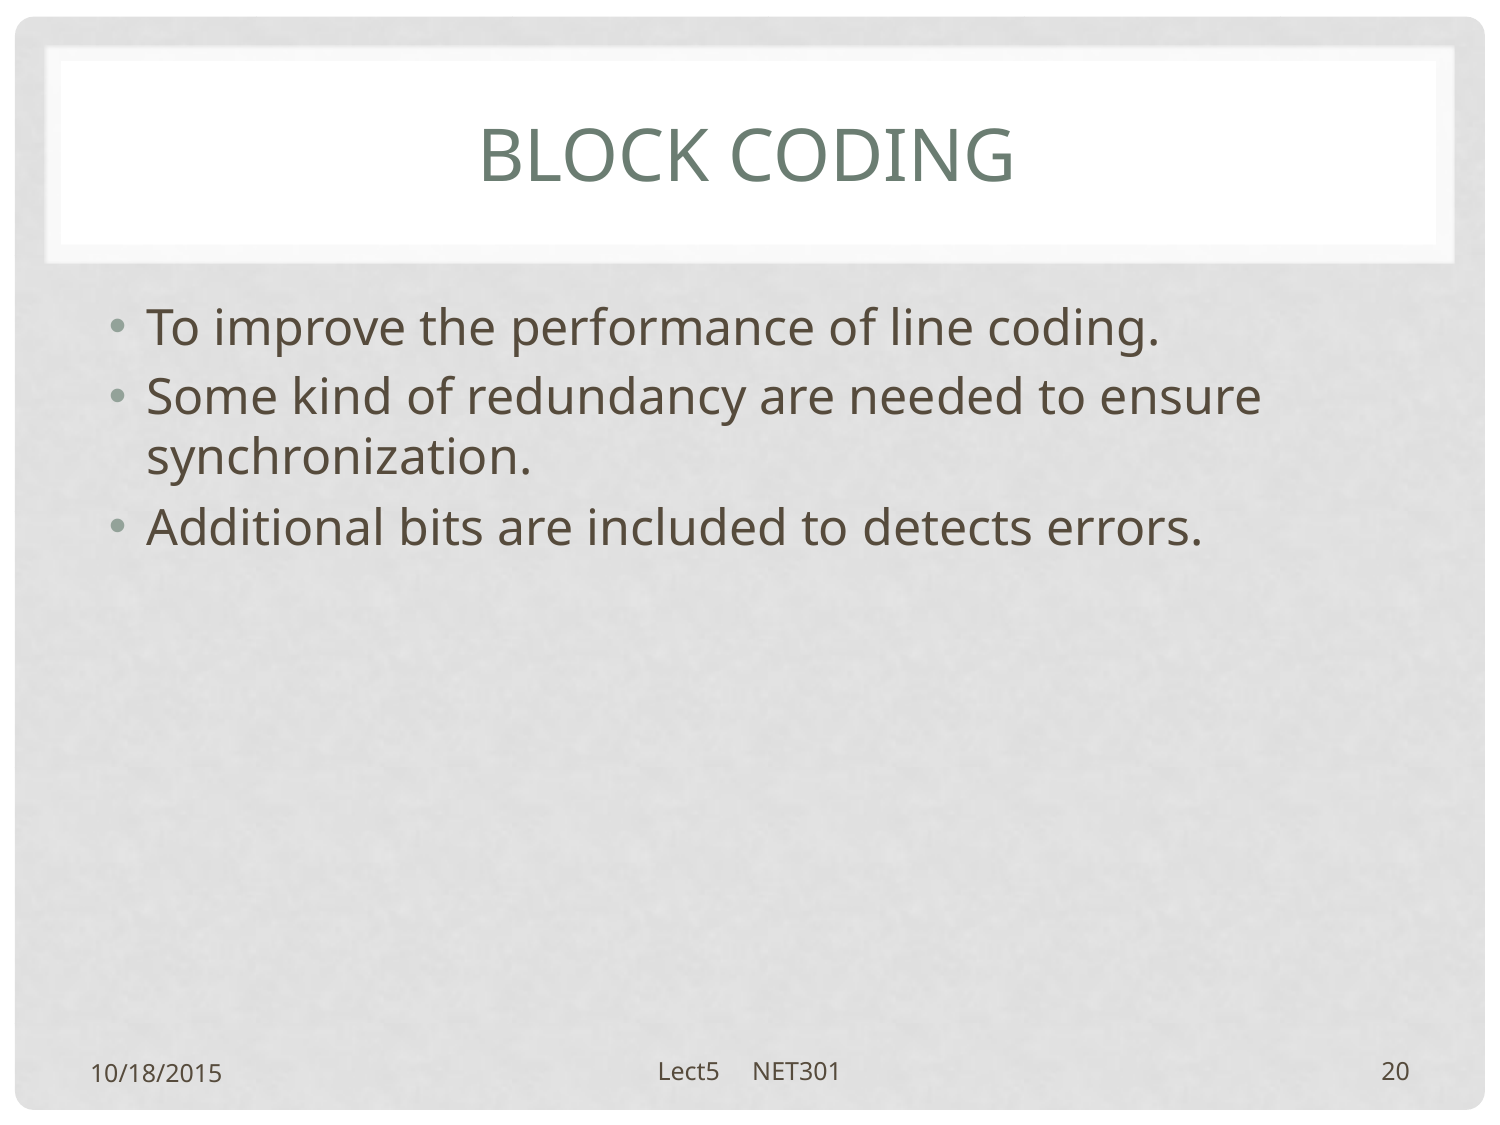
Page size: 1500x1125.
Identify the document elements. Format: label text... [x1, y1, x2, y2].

list To improve the performance of line coding. Some kind of redundancy are needed to ensure synchronization. Additional bits are included to detects errors. [75, 287, 1425, 1005]
slide_number 20 [1074, 1042, 1425, 1103]
footer Lect5 NET301 [512, 1042, 988, 1103]
title Block coding [69, 66, 1425, 238]
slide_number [75, 1042, 425, 1103]
